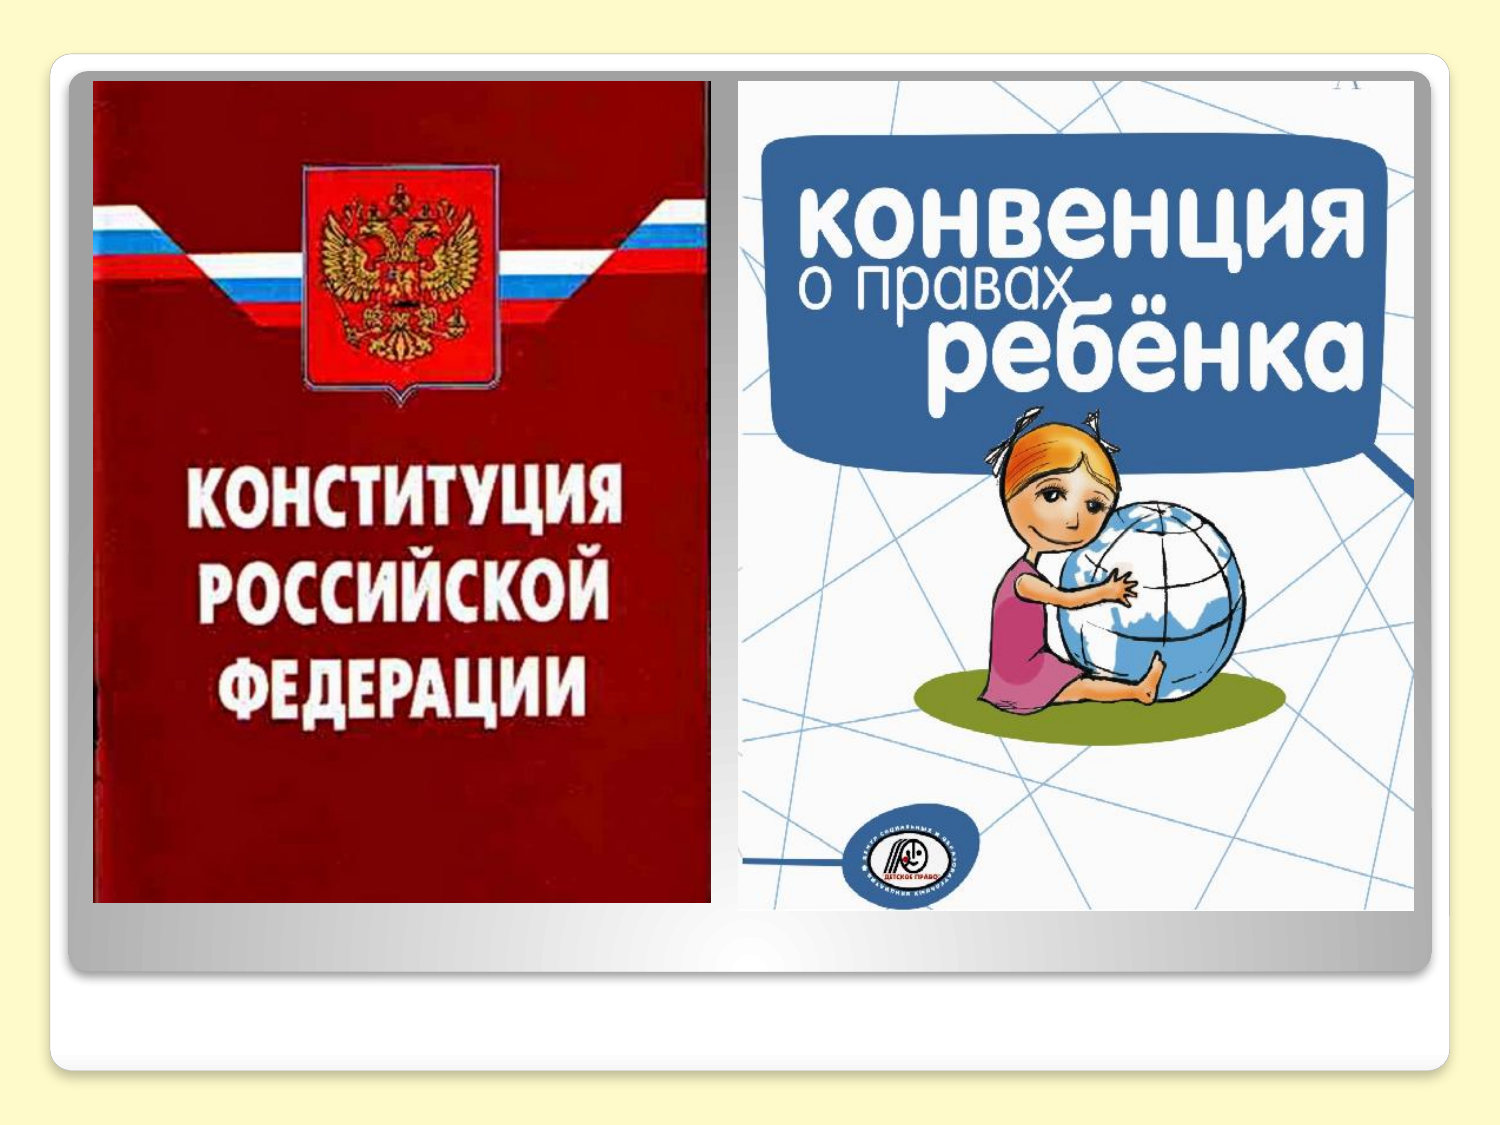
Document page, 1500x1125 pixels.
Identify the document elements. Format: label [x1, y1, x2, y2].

picture [738, 81, 1415, 911]
picture [93, 81, 712, 903]
